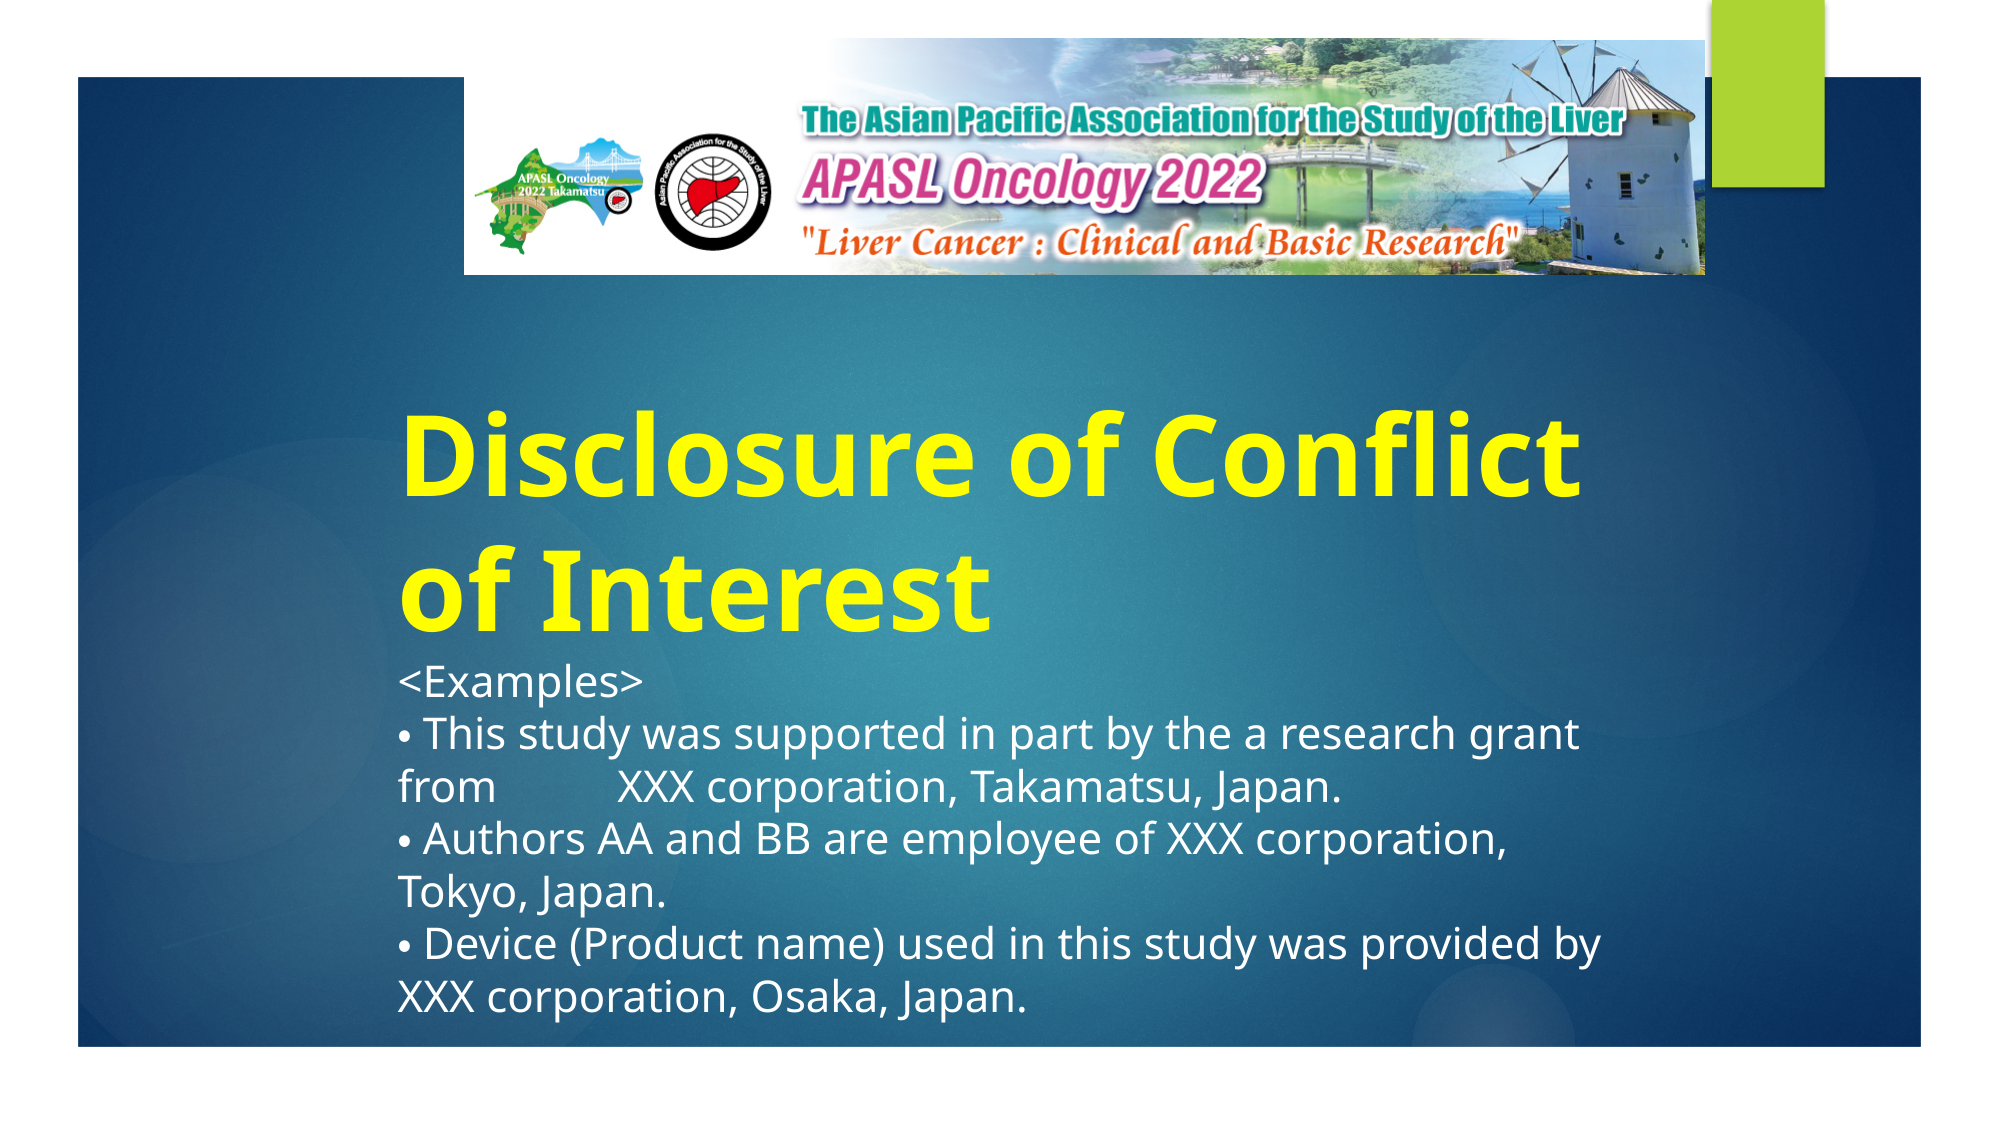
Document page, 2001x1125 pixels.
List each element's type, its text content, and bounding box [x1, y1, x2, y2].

title Disclosure of Conflict of Interest <Examples> ・This study was supported in part by the a research grant from XXX corporation, Takamatsu, Japan. ・Authors AA and BB are employee of XXX corporation, Tokyo, Japan. ・Device (Product name) used in this study was provided by XXX corporation, Osaka, Japan. [382, 760, 1666, 1082]
picture [464, 38, 1705, 276]
